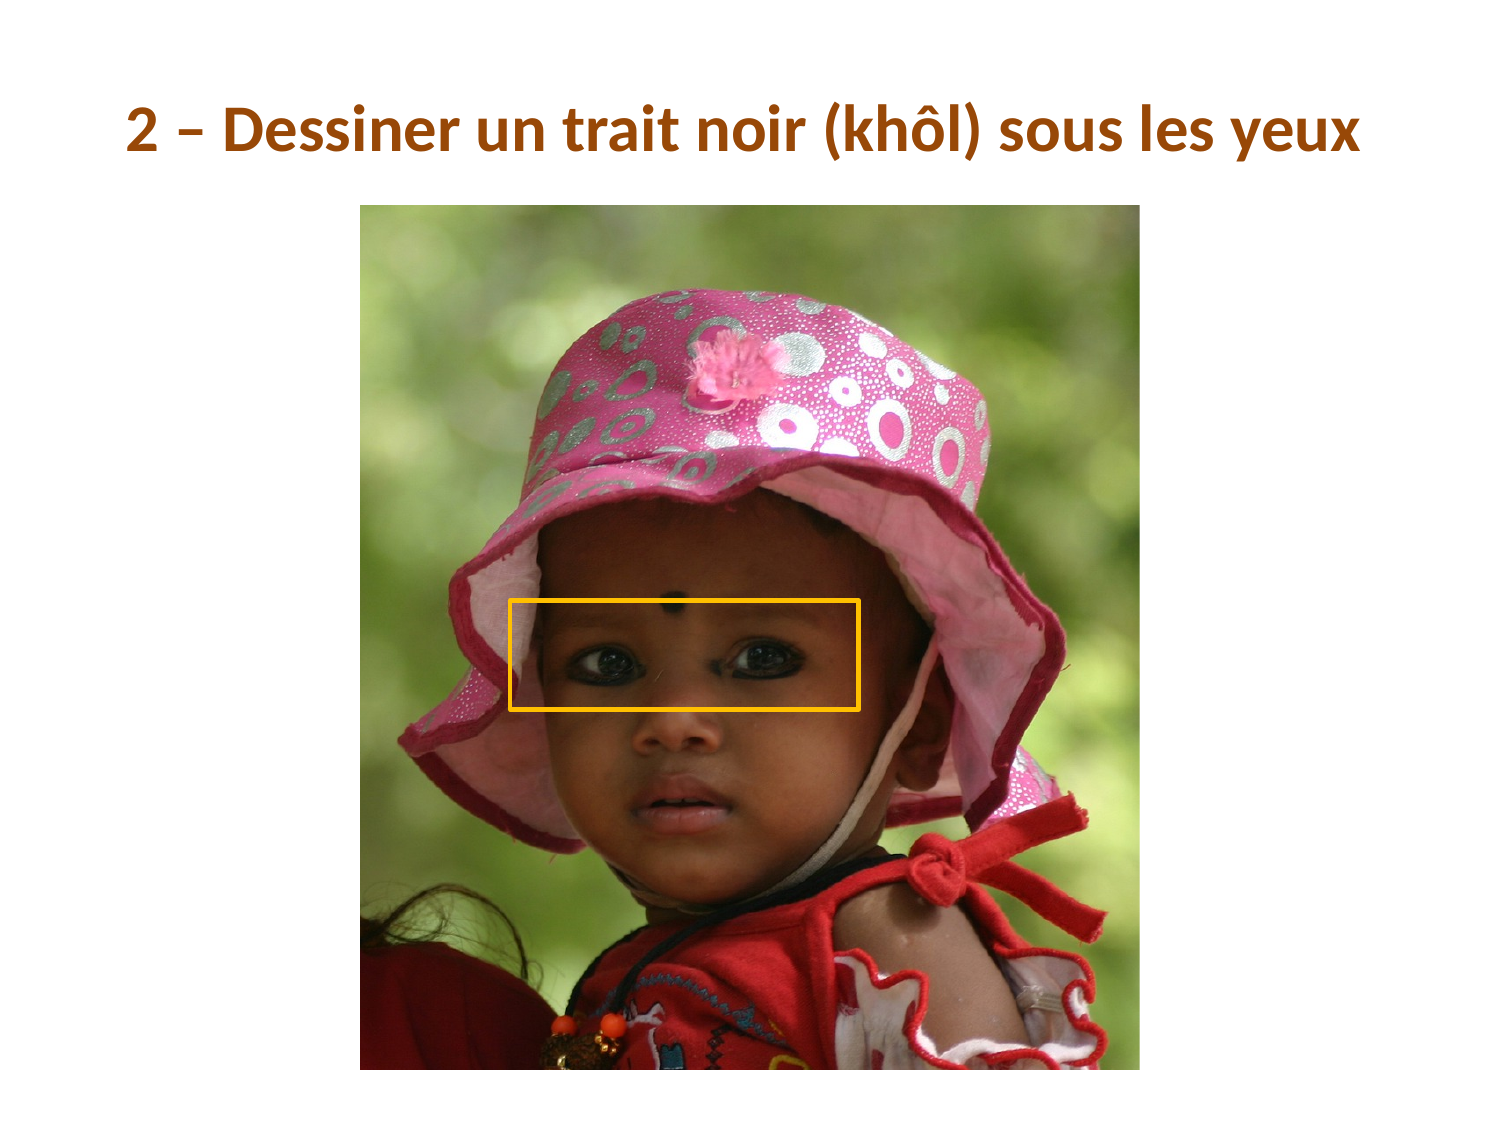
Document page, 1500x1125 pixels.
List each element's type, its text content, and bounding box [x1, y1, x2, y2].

picture [359, 204, 1140, 1070]
title 2 – Dessiner un trait noir (khôl) sous les yeux [76, 42, 1427, 206]
